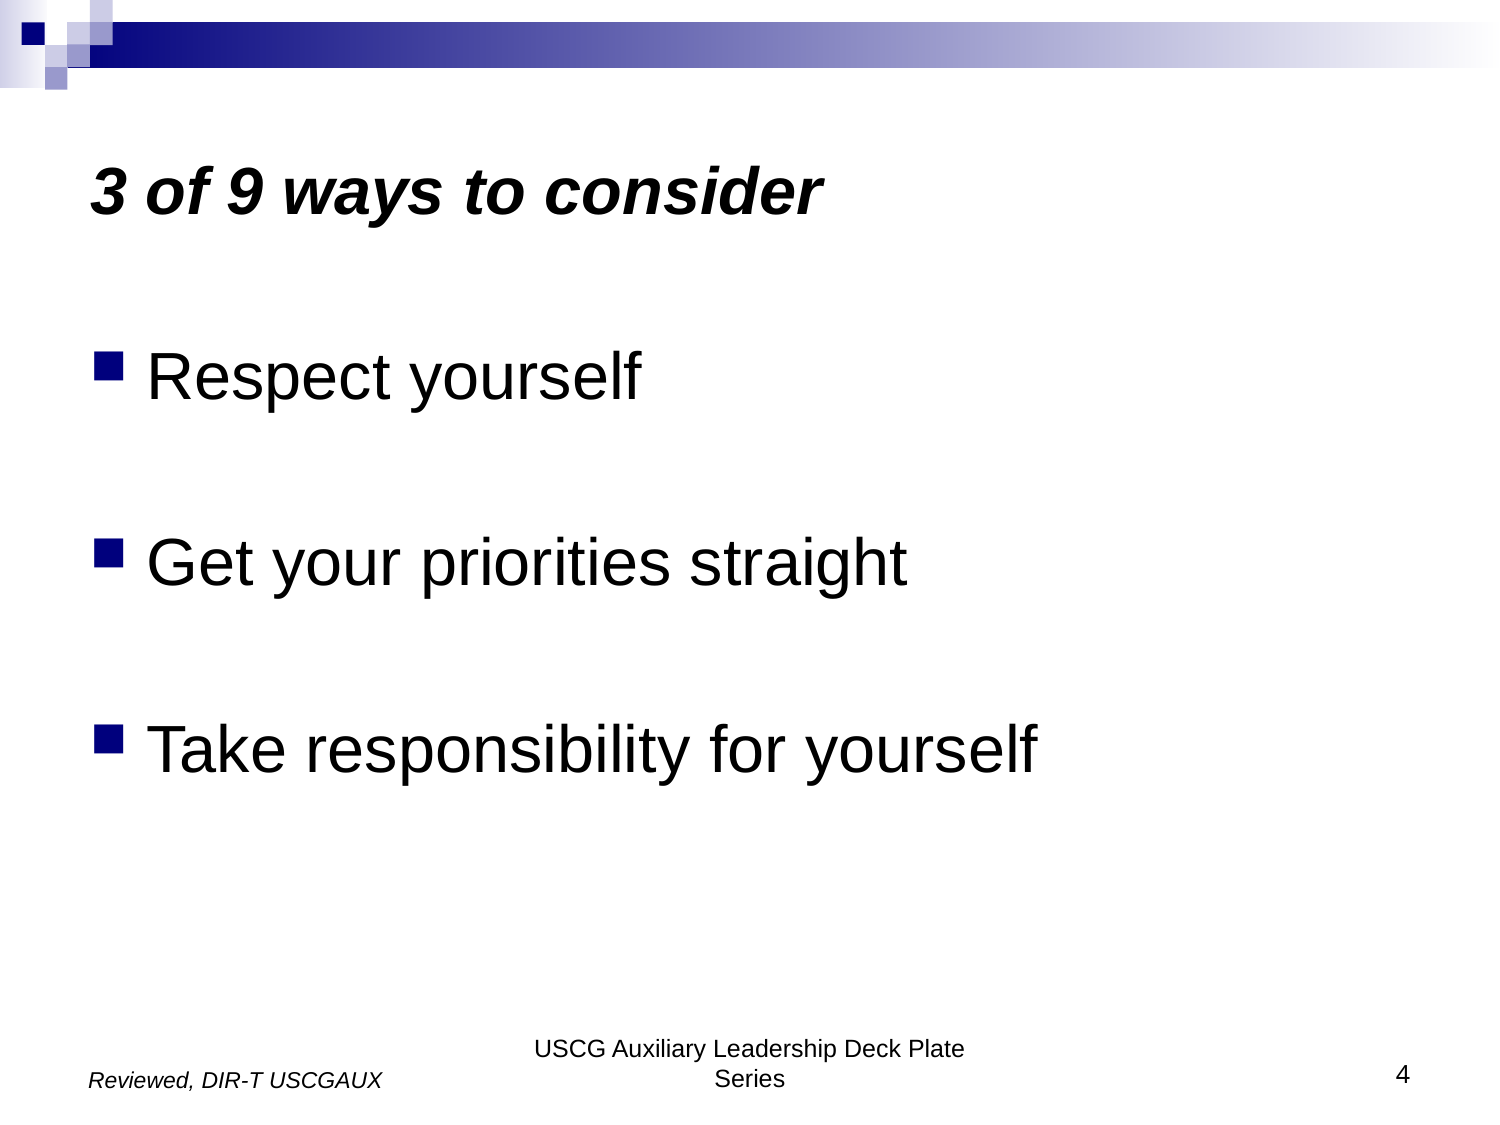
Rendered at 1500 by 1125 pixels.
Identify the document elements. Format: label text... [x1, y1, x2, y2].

text_box Reviewed, DIR-T USCGAUX [73, 1057, 398, 1100]
list Respect yourself Get your priorities straight Take responsibility for yourself [75, 324, 1425, 963]
title 3 of 9 ways to consider [75, 75, 1425, 300]
footer USCG Auxiliary Leadership Deck Plate Series [512, 1025, 988, 1100]
slide_number 4 [1074, 1025, 1425, 1100]
